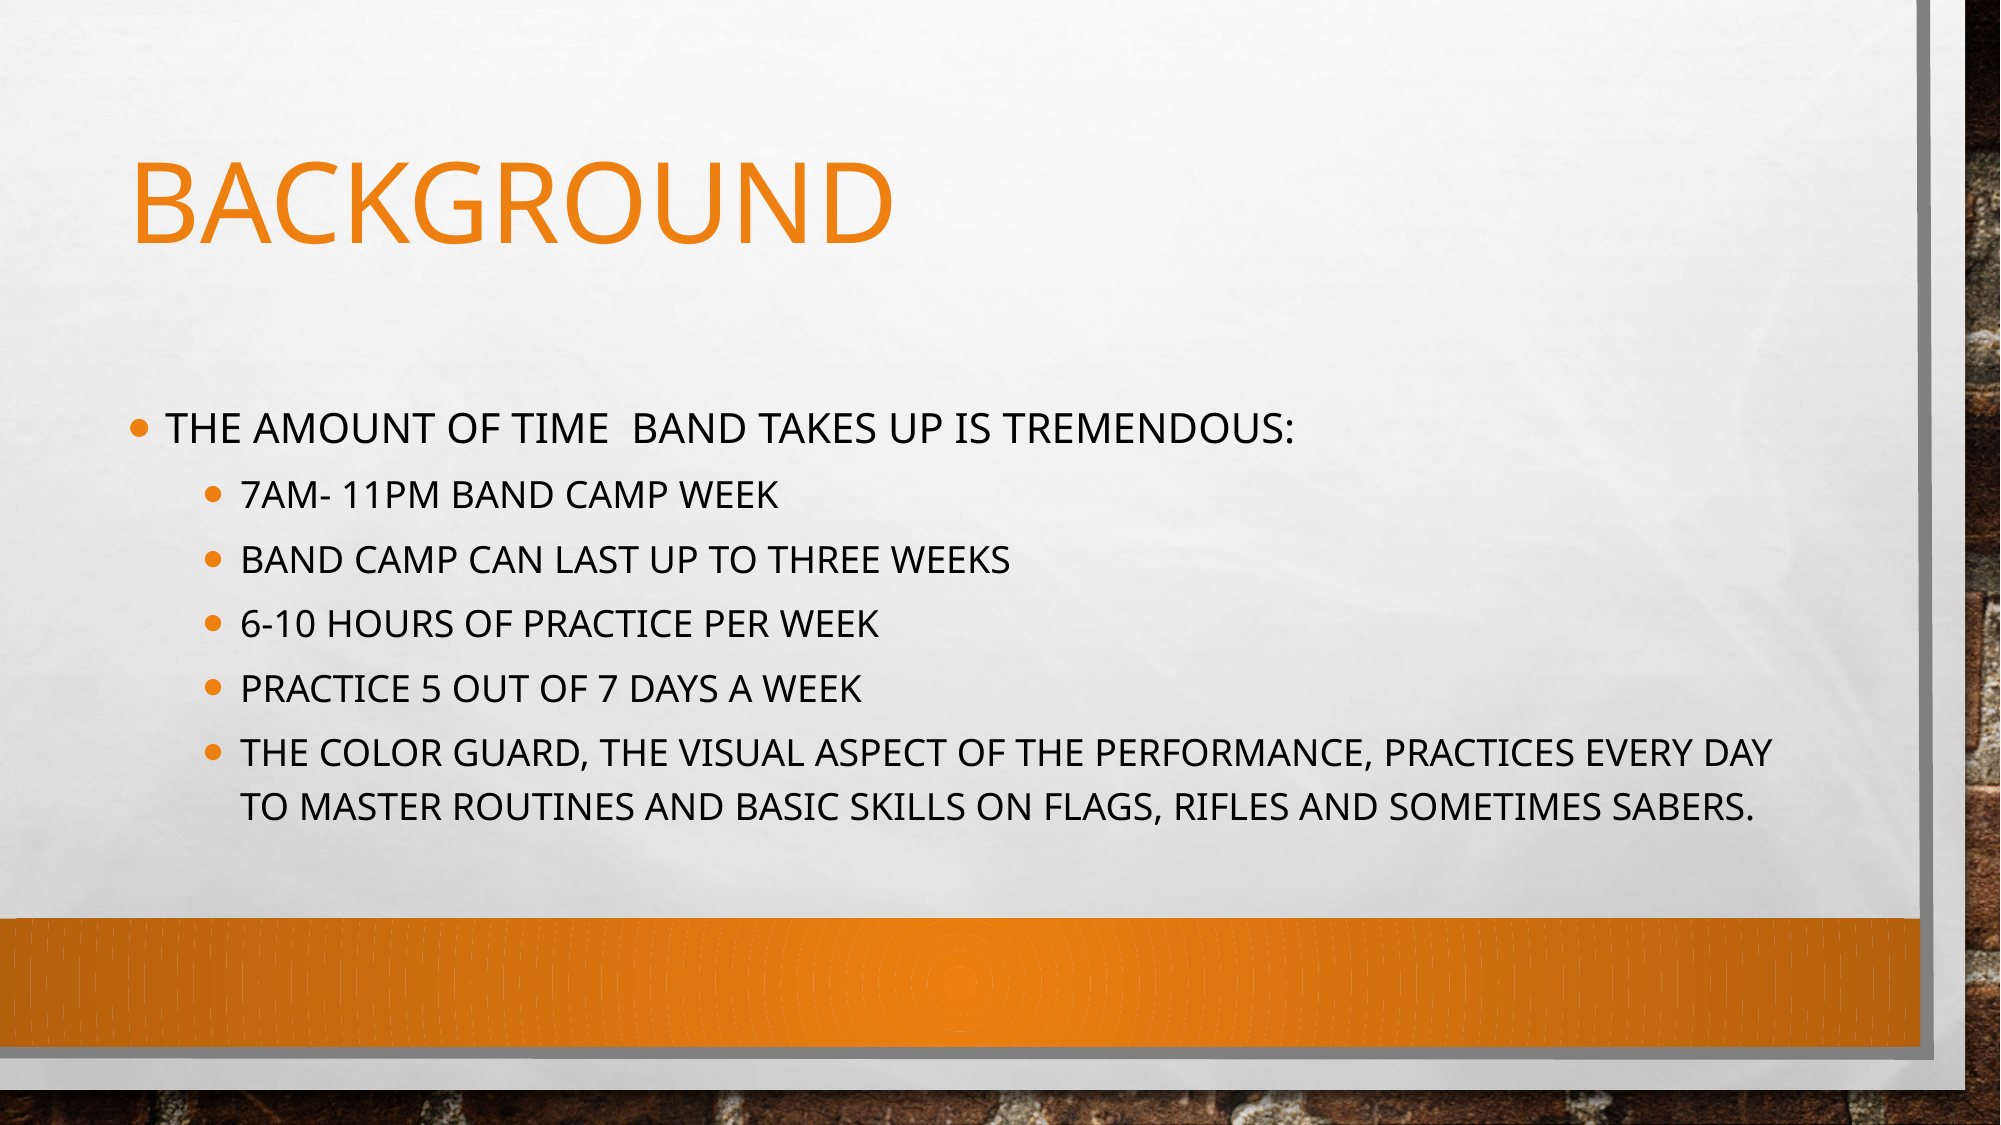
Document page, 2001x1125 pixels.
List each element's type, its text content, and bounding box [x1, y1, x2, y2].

picture [0, 0, 2000, 1125]
title Background [112, 112, 1818, 302]
list The amount of time band takes up is tremendous: 7am- 11pm band camp week Band camp can last up to three weeks 6-10 hours of practice per week Practice 5 out of 7 days a week The color guard, the visual aspect of the performance, practices every day to master routines and basic skills on flags, rifles and sometimes sabers. [112, 338, 1818, 882]
